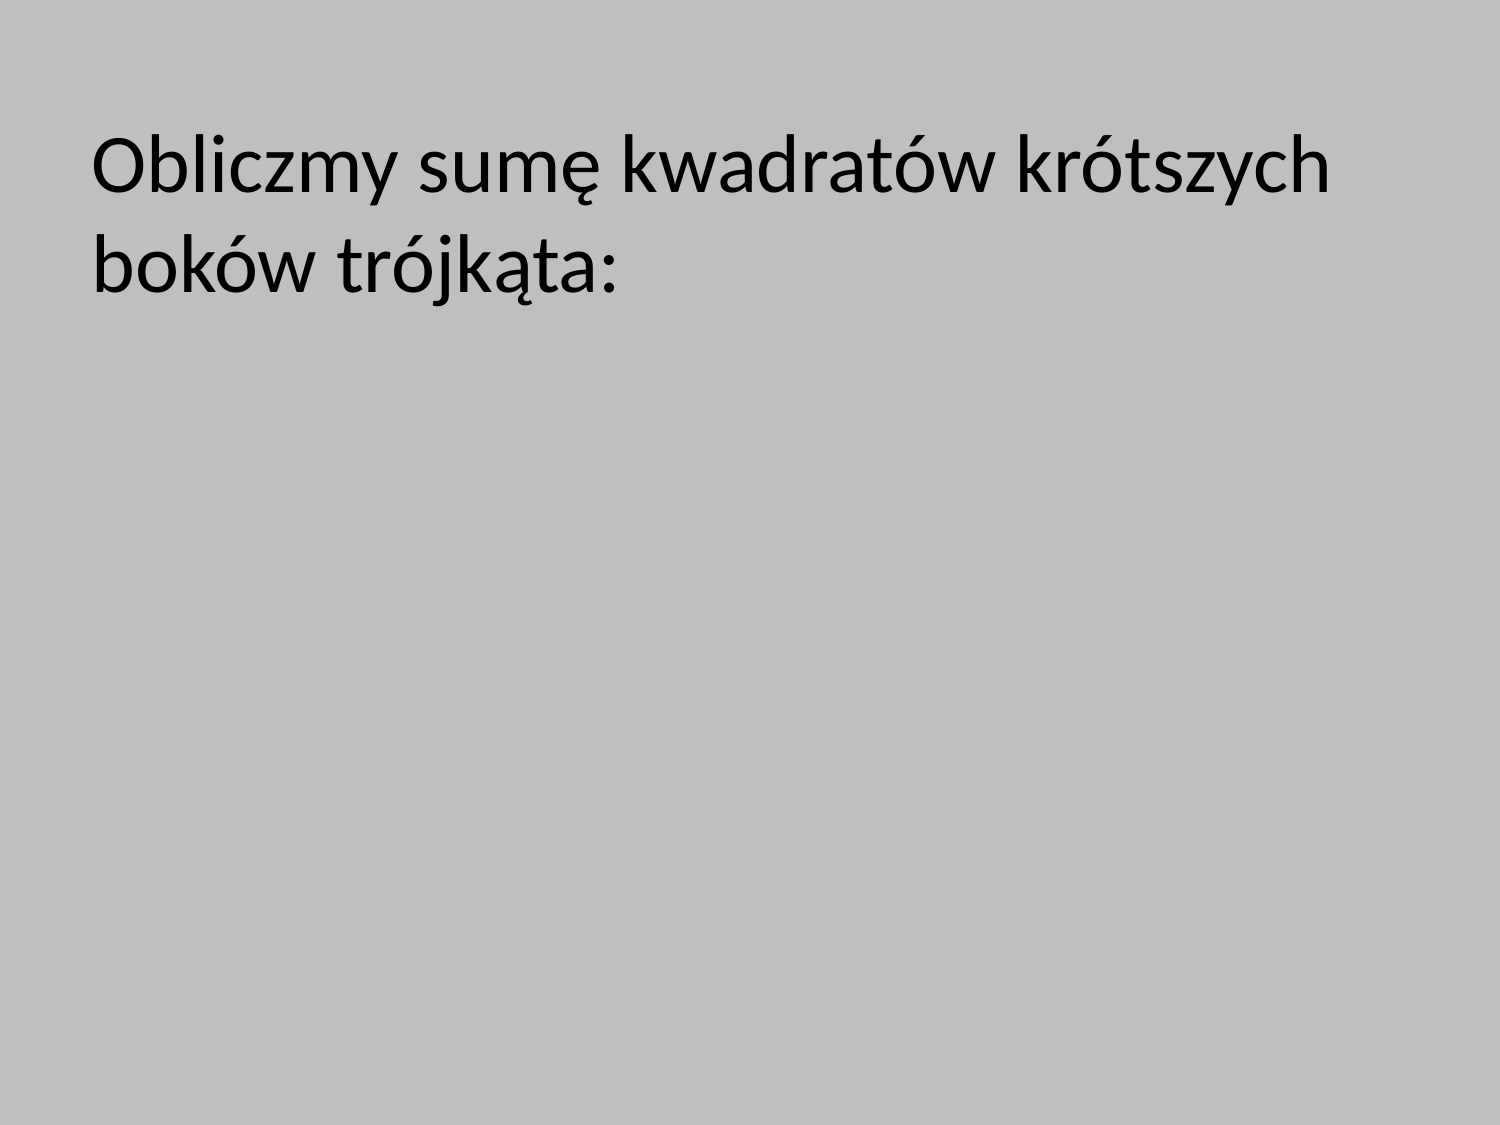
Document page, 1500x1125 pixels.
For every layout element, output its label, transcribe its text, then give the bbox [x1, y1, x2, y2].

list Obliczmy sumę kwadratów krótszych boków trójkąta: [76, 101, 1376, 965]
